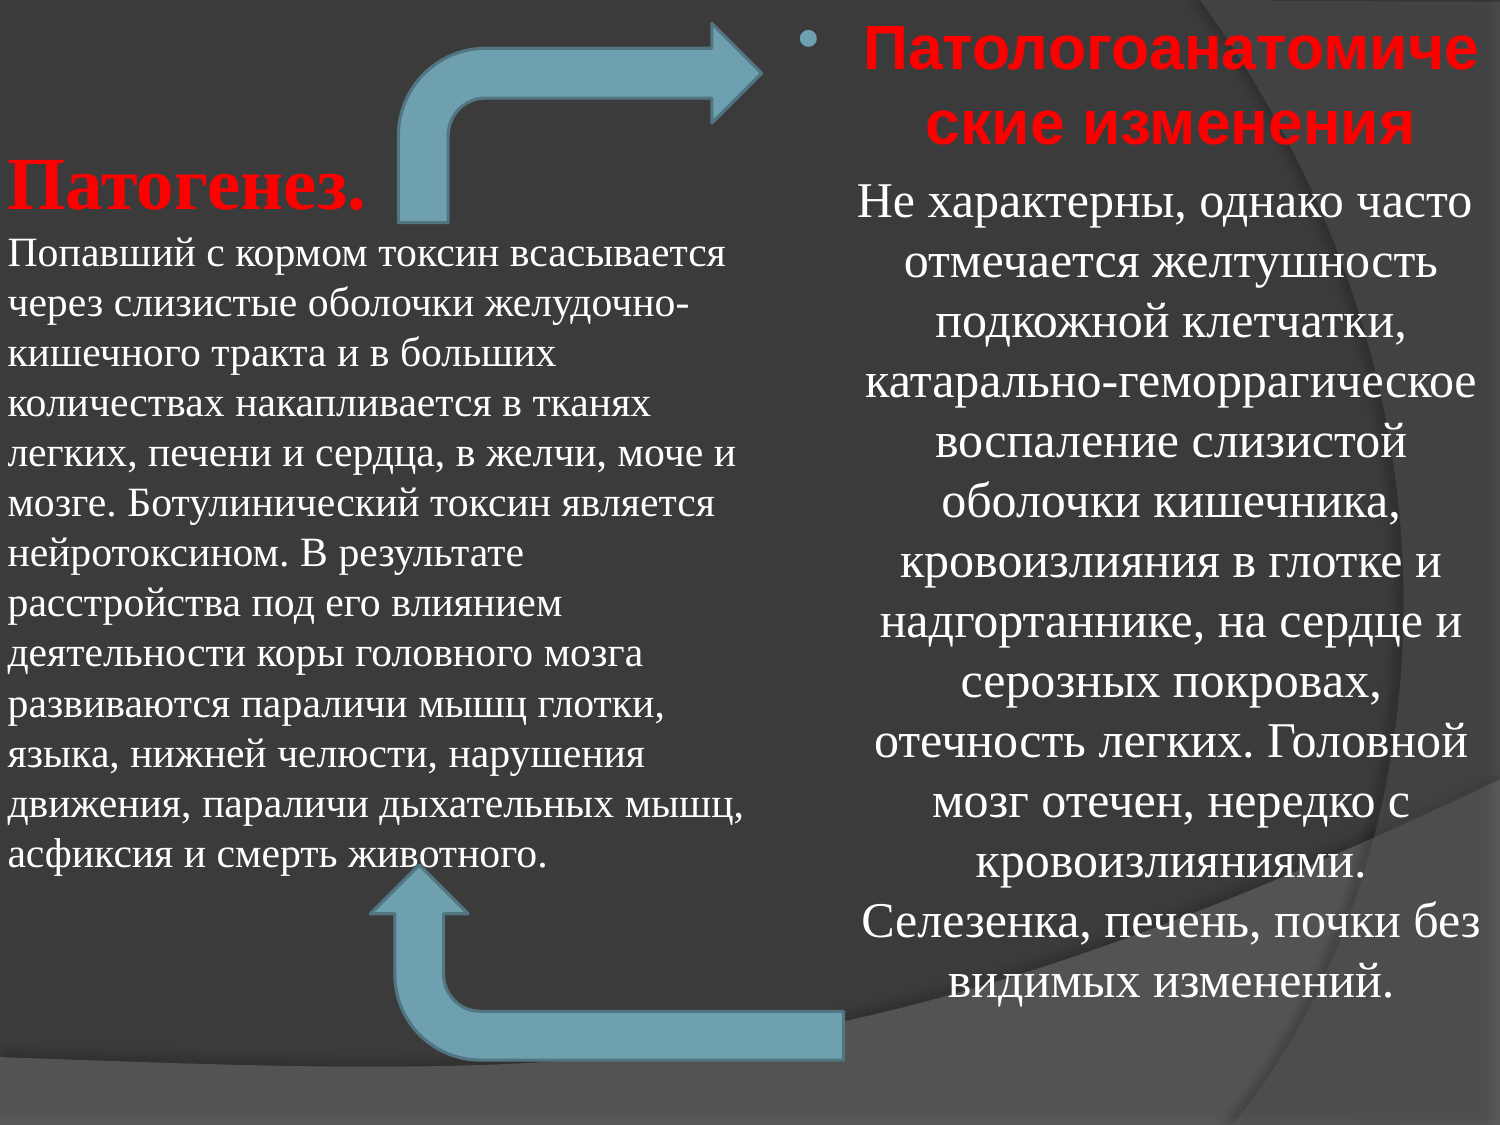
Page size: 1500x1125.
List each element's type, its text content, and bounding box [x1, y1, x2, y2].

list Патологоанатомические изменения Не характерны, однако часто отмечается желтушность подкожной клетчатки, катарально-геморрагическое воспаление слизистой оболочки кишечника, кровоизлияния в глотке и надгортаннике, на сердце и серозных покровах, отечность легких. Головной мозг отечен, нередко с кровоизлияниями. Селезенка, печень, почки без видимых изменений. [773, 0, 1500, 1125]
text_box [369, 863, 846, 1062]
title Патогенез. Попавший с кормом токсин всасывается через слизистые оболочки желудочно-кишечного тракта и в больших количествах накапливается в тканях легких, печени и сердца, в желчи, моче и мозге. Ботулинический токсин является нейротоксином. В результате расстройства под его влиянием деятельности коры головного мозга развиваются параличи мышц глотки, языка, нижней челюсти, нарушения движения, параличи дыхательных мышц, асфиксия и смерть животного. [0, 0, 773, 1125]
text_box [396, 22, 763, 225]
